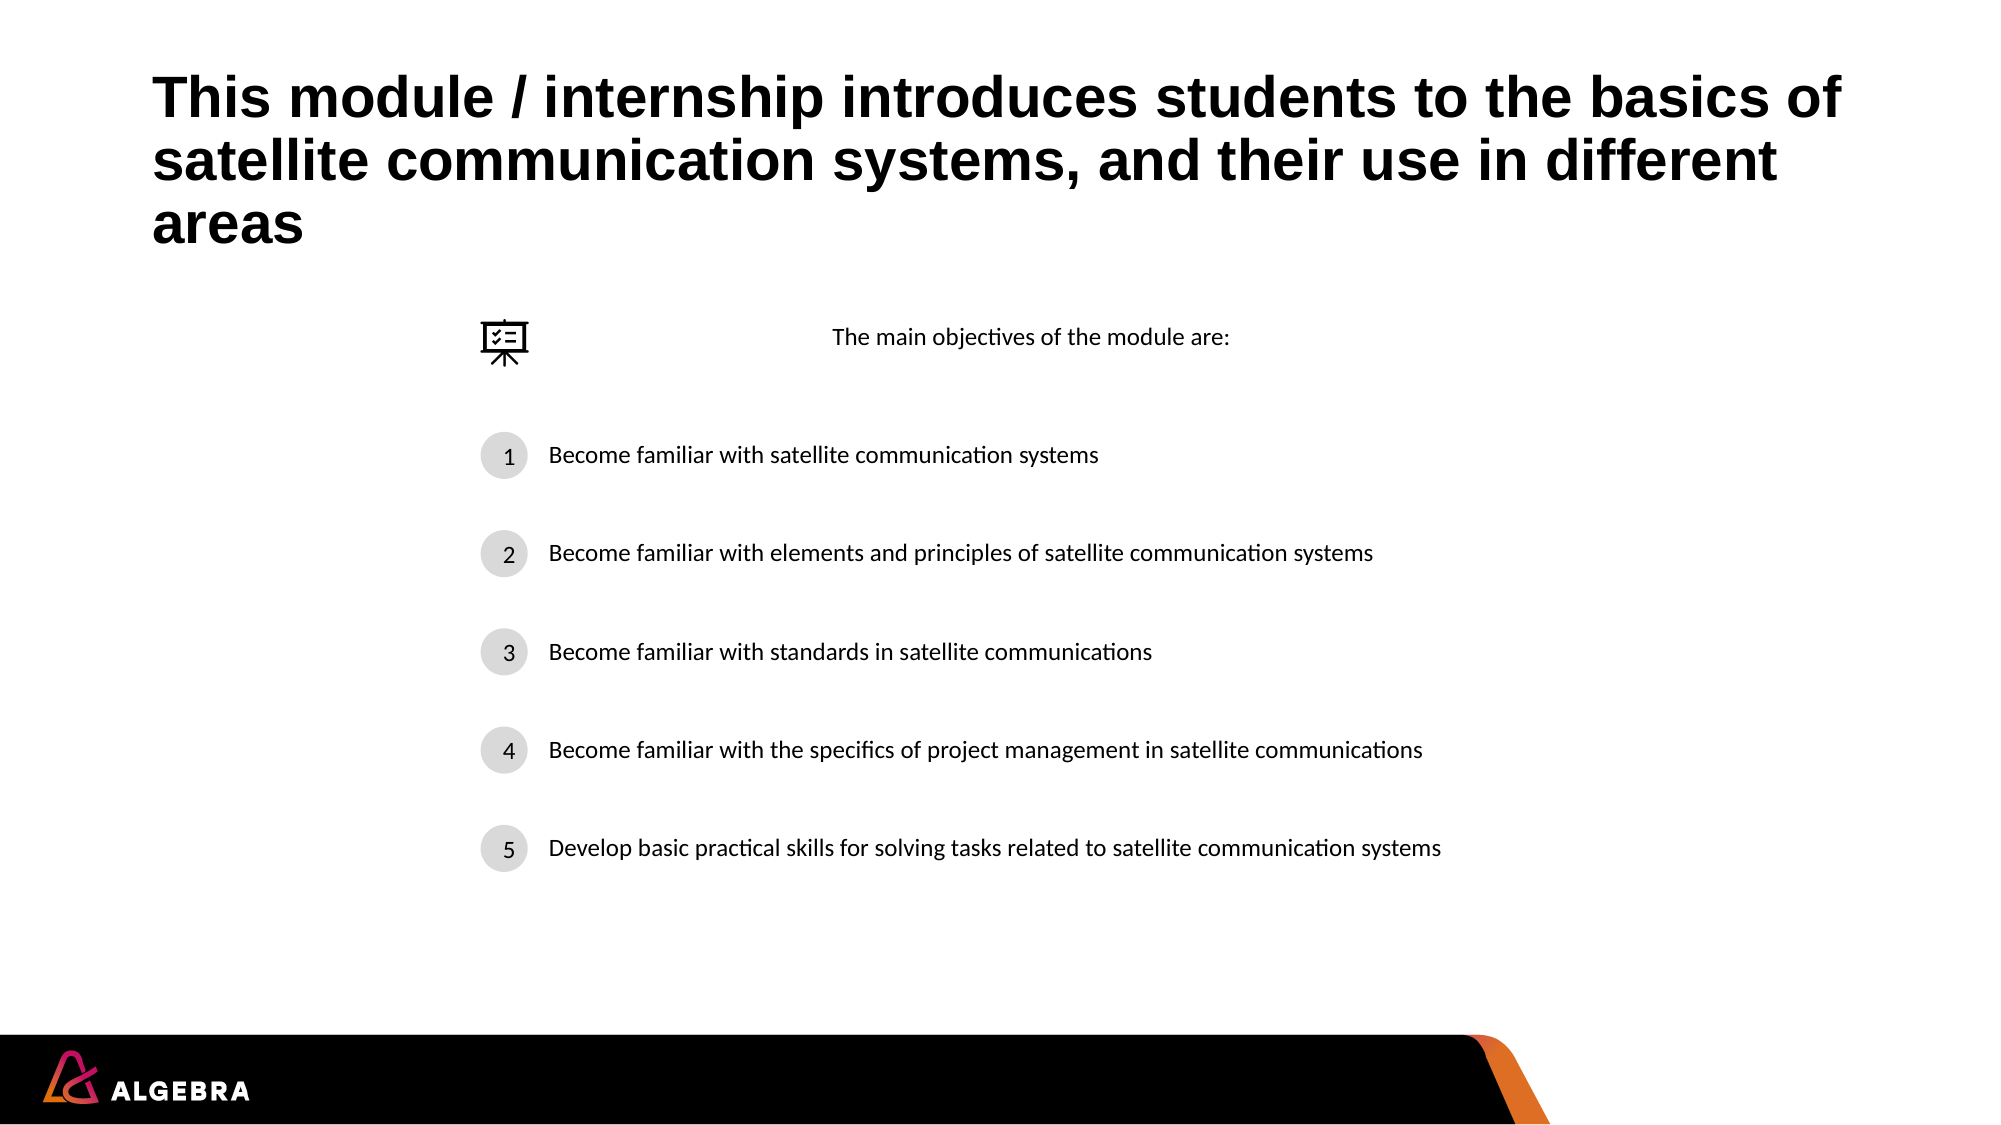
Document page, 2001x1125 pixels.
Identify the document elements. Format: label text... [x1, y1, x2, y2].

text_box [481, 725, 1530, 775]
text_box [481, 824, 1530, 873]
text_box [481, 431, 1530, 480]
picture [0, 1034, 1733, 1125]
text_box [481, 529, 1530, 578]
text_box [481, 627, 1530, 677]
title This module / internship introduces students to the basics of satellite communication systems, and their use in different areas [137, 59, 1863, 278]
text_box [474, 312, 1530, 373]
